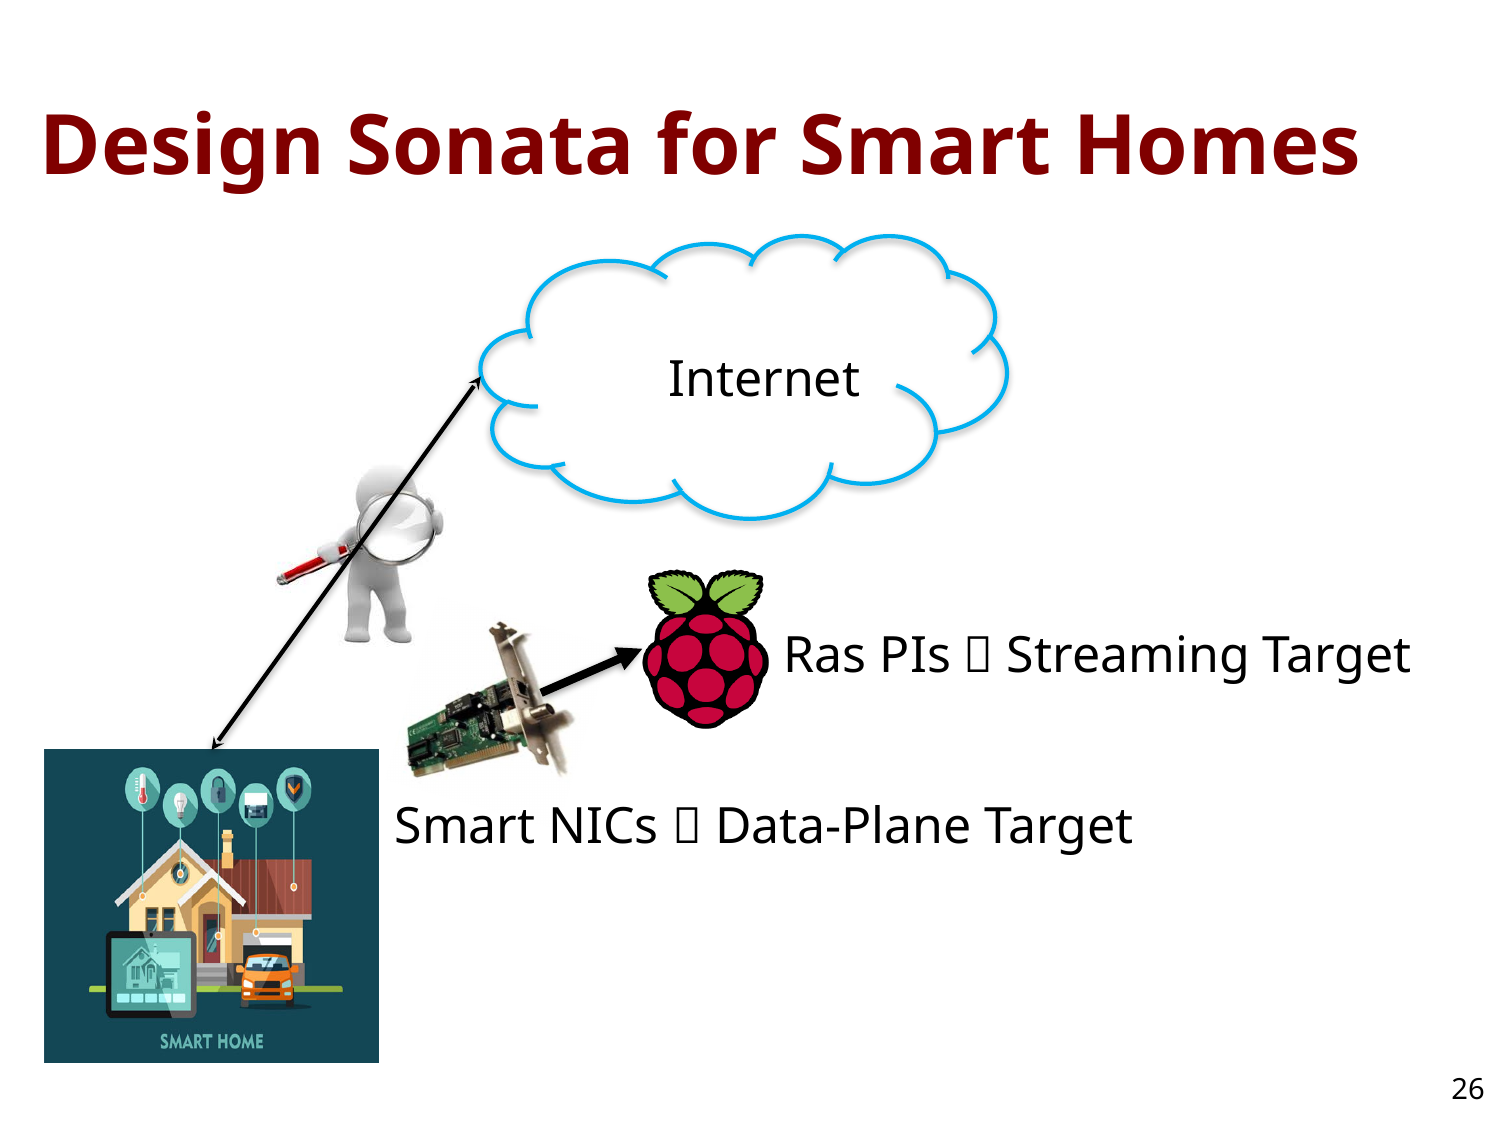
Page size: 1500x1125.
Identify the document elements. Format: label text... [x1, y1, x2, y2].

text_box Smart NICs  Data-Plane Target [383, 785, 1150, 861]
picture [642, 569, 769, 729]
title Design Sonata for Smart Homes [24, 47, 1463, 236]
text_box Internet [630, 338, 898, 414]
text_box [479, 235, 1008, 520]
slide_number 26 [1149, 1062, 1500, 1101]
picture [386, 751, 592, 802]
text_box Ras PIs  Streaming Target [773, 615, 1452, 690]
picture [259, 438, 478, 517]
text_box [540, 648, 643, 694]
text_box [211, 517, 744, 751]
picture [44, 749, 379, 1063]
